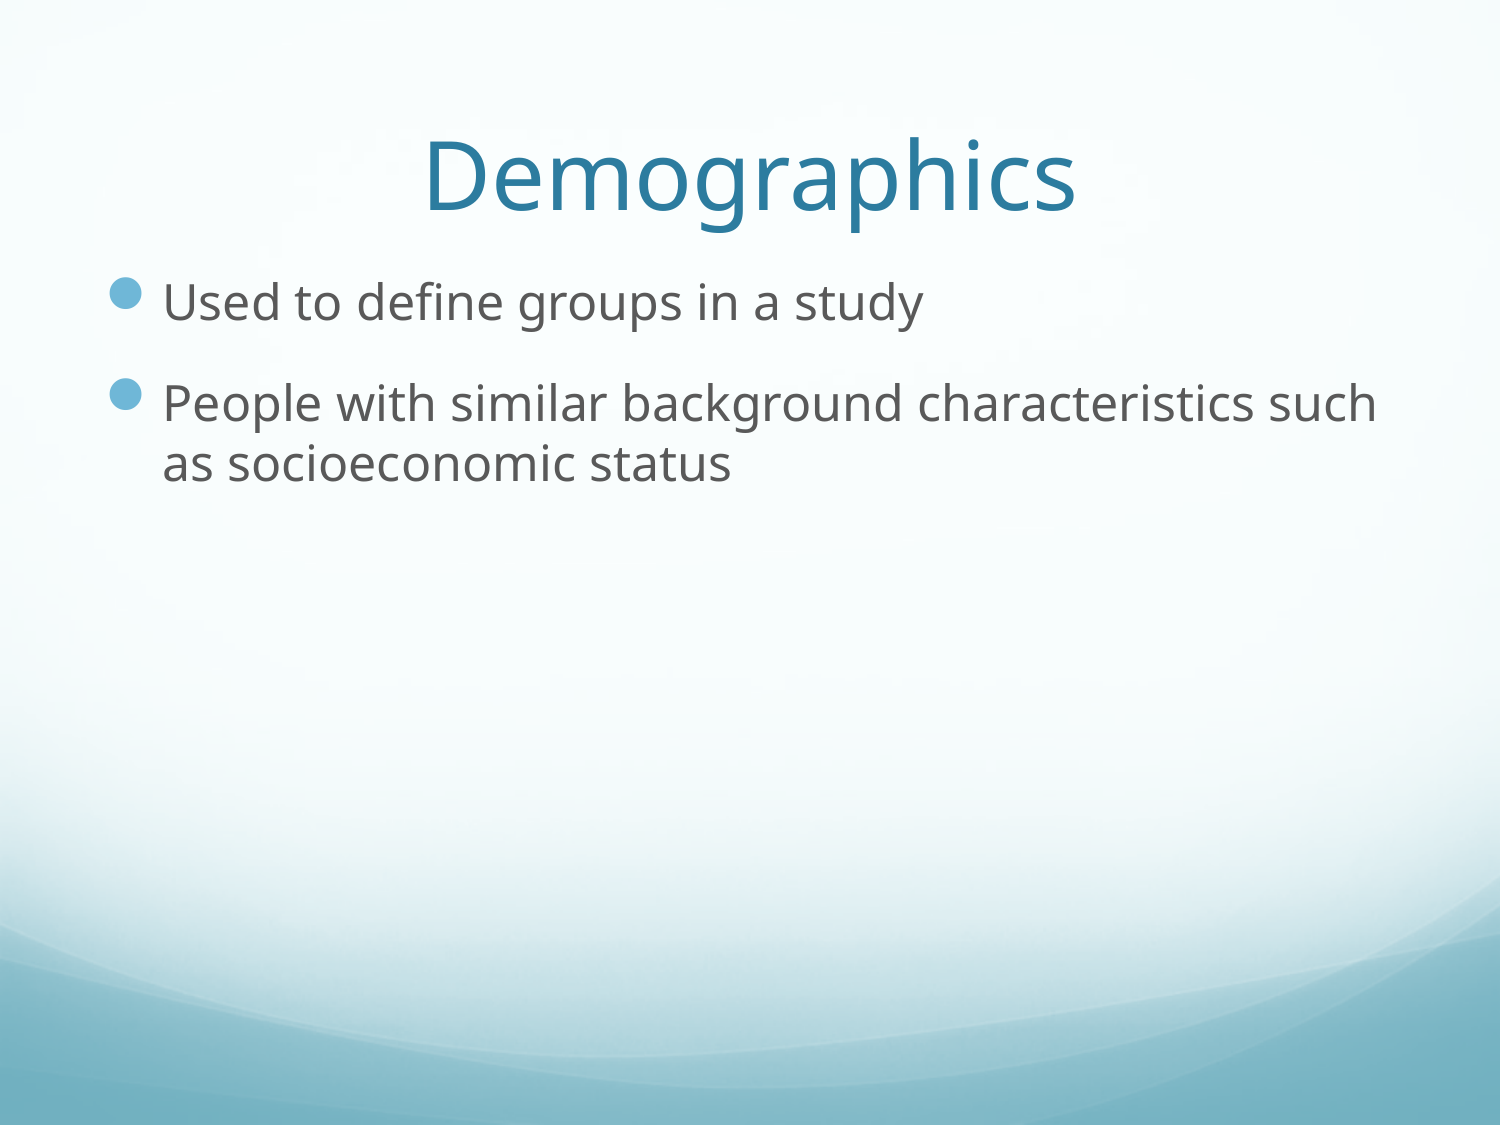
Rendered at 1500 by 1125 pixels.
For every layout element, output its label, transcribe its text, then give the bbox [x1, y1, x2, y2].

title Demographics [90, 17, 1410, 237]
list Used to define groups in a study People with similar background characteristics such as socioeconomic status [90, 262, 1410, 975]
